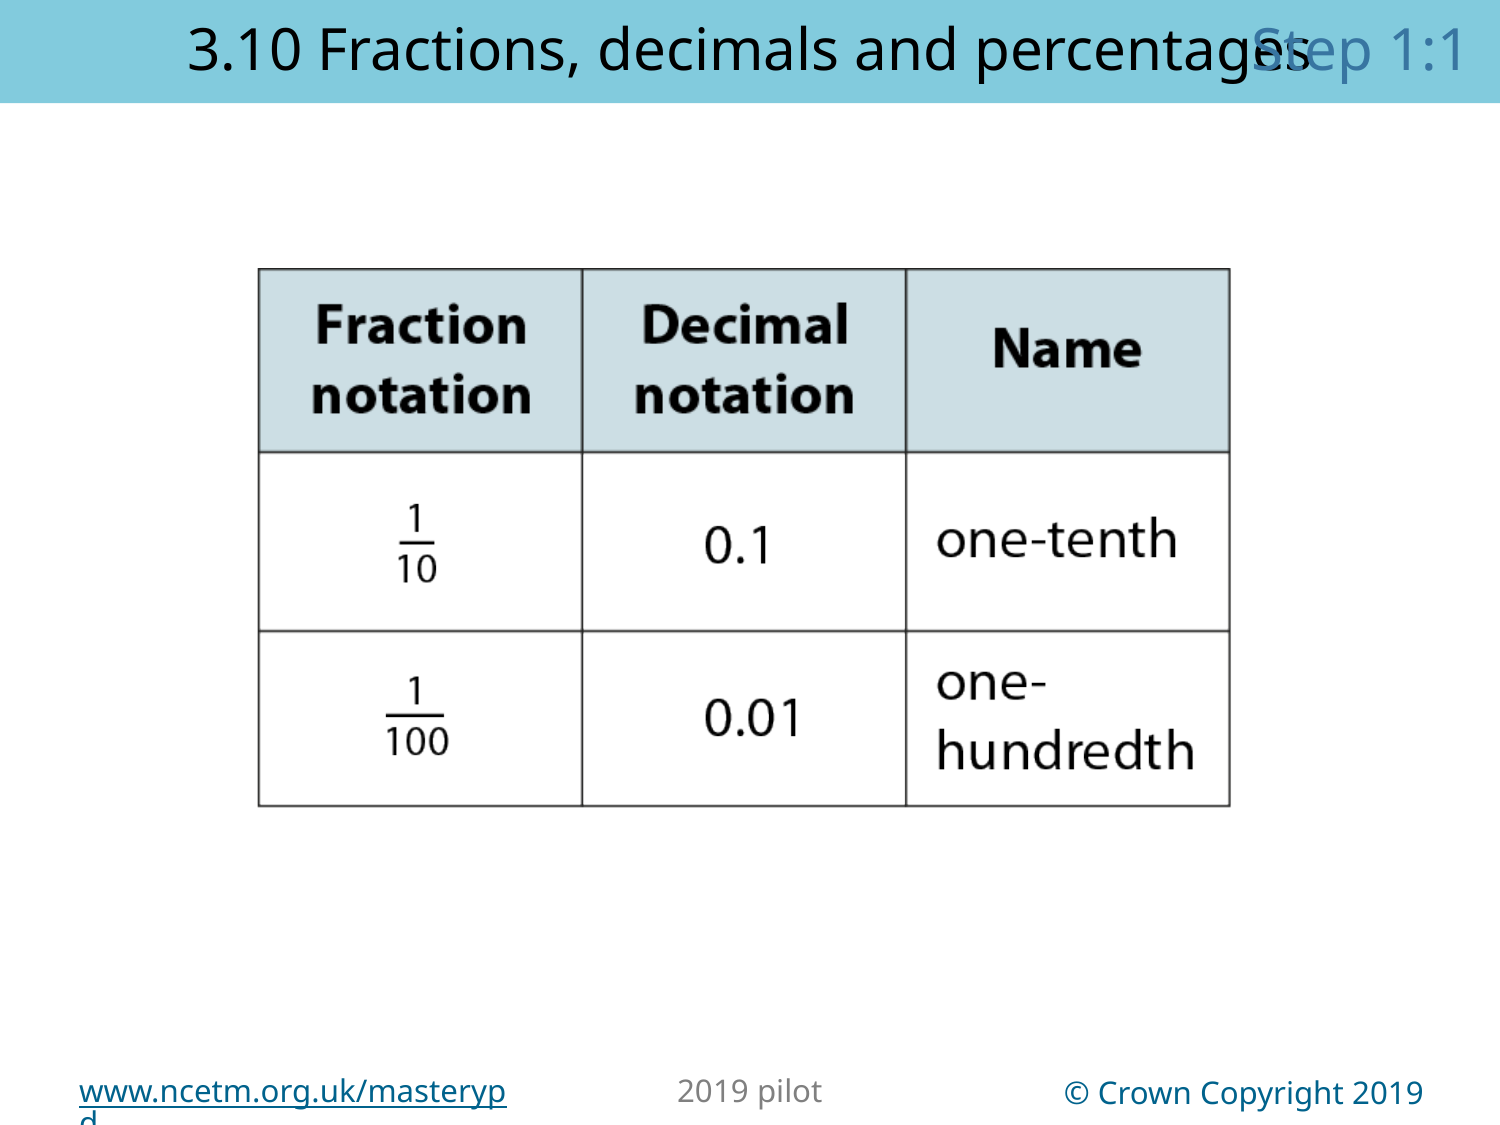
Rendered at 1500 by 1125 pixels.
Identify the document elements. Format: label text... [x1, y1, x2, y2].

picture [101, 268, 1399, 857]
list Step 1:1 [0, 0, 1500, 104]
